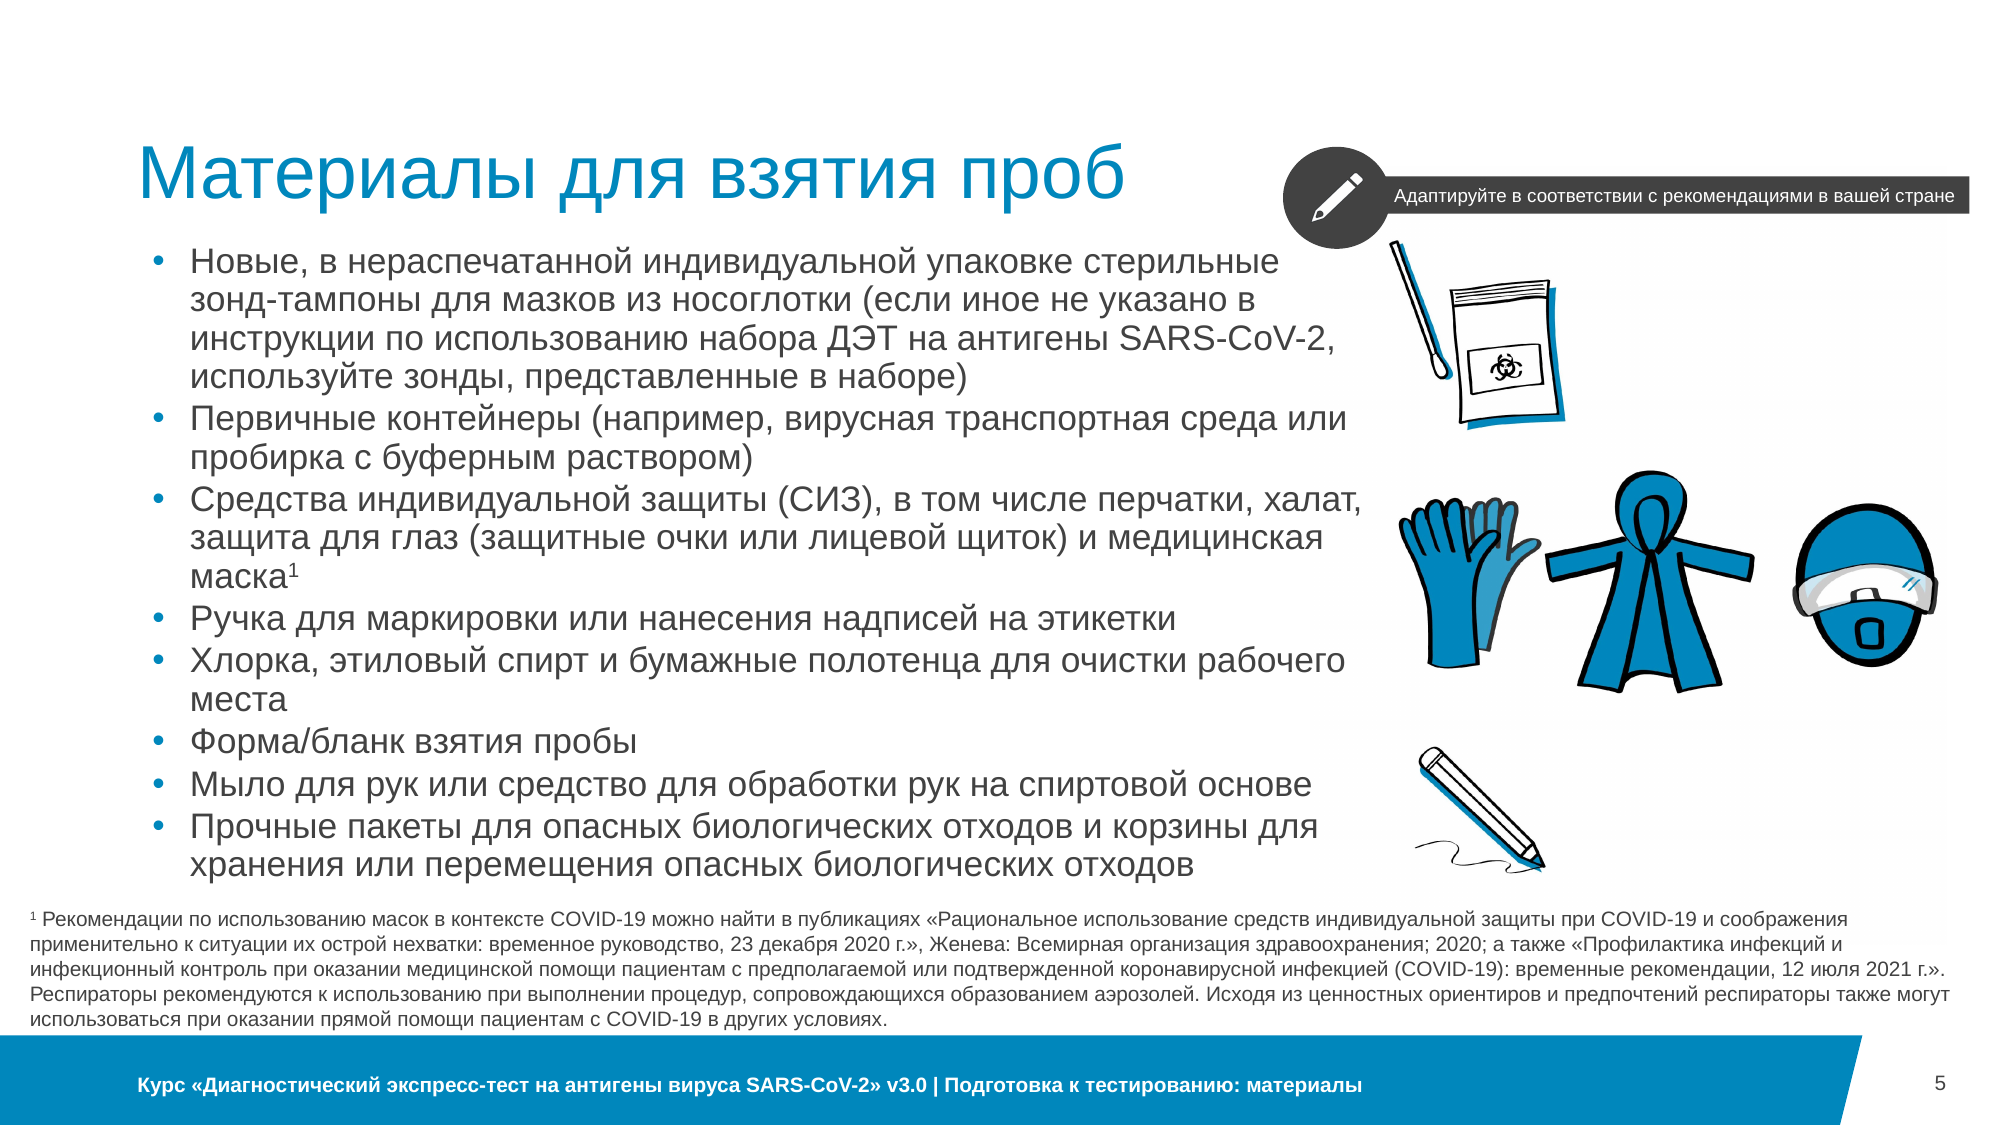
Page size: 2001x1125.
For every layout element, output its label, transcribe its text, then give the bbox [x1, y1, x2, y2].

slide_number 5 [1862, 1038, 1947, 1125]
footer Курс «Диагностический экспресс-тест на антигены вируса SARS-CoV-2» v3.0 | Подготовка к тестированию: материалы [137, 1042, 1675, 1125]
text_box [1284, 148, 1970, 247]
title Материалы для взятия проб [137, 59, 1863, 215]
picture [1310, 247, 1947, 945]
list Новые, в нераспечатанной индивидуальной упаковке стерильные зонд-тампоны для мазков из носоглотки (если иное не указано в инструкции по использованию набора ДЭТ на антигены SARS-CoV-2, используйте зонды, представленные в наборе) Первичные контейнеры (например, вирусная транспортная среда или пробирка с буферным раствором) Средства индивидуальной защиты (СИЗ), в том числе перчатки, халат, защита для глаз (защитные очки или лицевой щиток) и медицинская маска1 Ручка для маркировки или нанесения надписей на этикетки Хлорка, этиловый спирт и бумажные полотенца для очистки рабочего места Форма/бланк взятия пробы Мыло для рук или средство для обработки рук на спиртовой основе Прочные пакеты для опасных биологических отходов и корзины для хранения или перемещения опасных биологических отходов [137, 235, 1305, 897]
text_box 1 Рекомендации по использованию масок в контексте COVID-19 можно найти в публикациях «Рациональное использование средств индивидуальной защиты при COVID-19 и соображения применительно к ситуации их острой нехватки: временное руководство, 23 декабря 2020 г.», Женева: Всемирная организация здравоохранения; 2020; а также «Профилактика инфекций и инфекционный контроль при оказании медицинской помощи пациентам с предполагаемой или подтвержденной коронавирусной инфекцией (COVID-19): временные рекомендации, 12 июля 2021 г.». Респираторы рекомендуются к использованию при выполнении процедур, сопровождающихся образованием аэрозолей. Исходя из ценностных ориентиров и предпочтений респираторы также могут использоваться при оказании прямой помощи пациентам с COVID-19 в других условиях. [14, 897, 1995, 1038]
